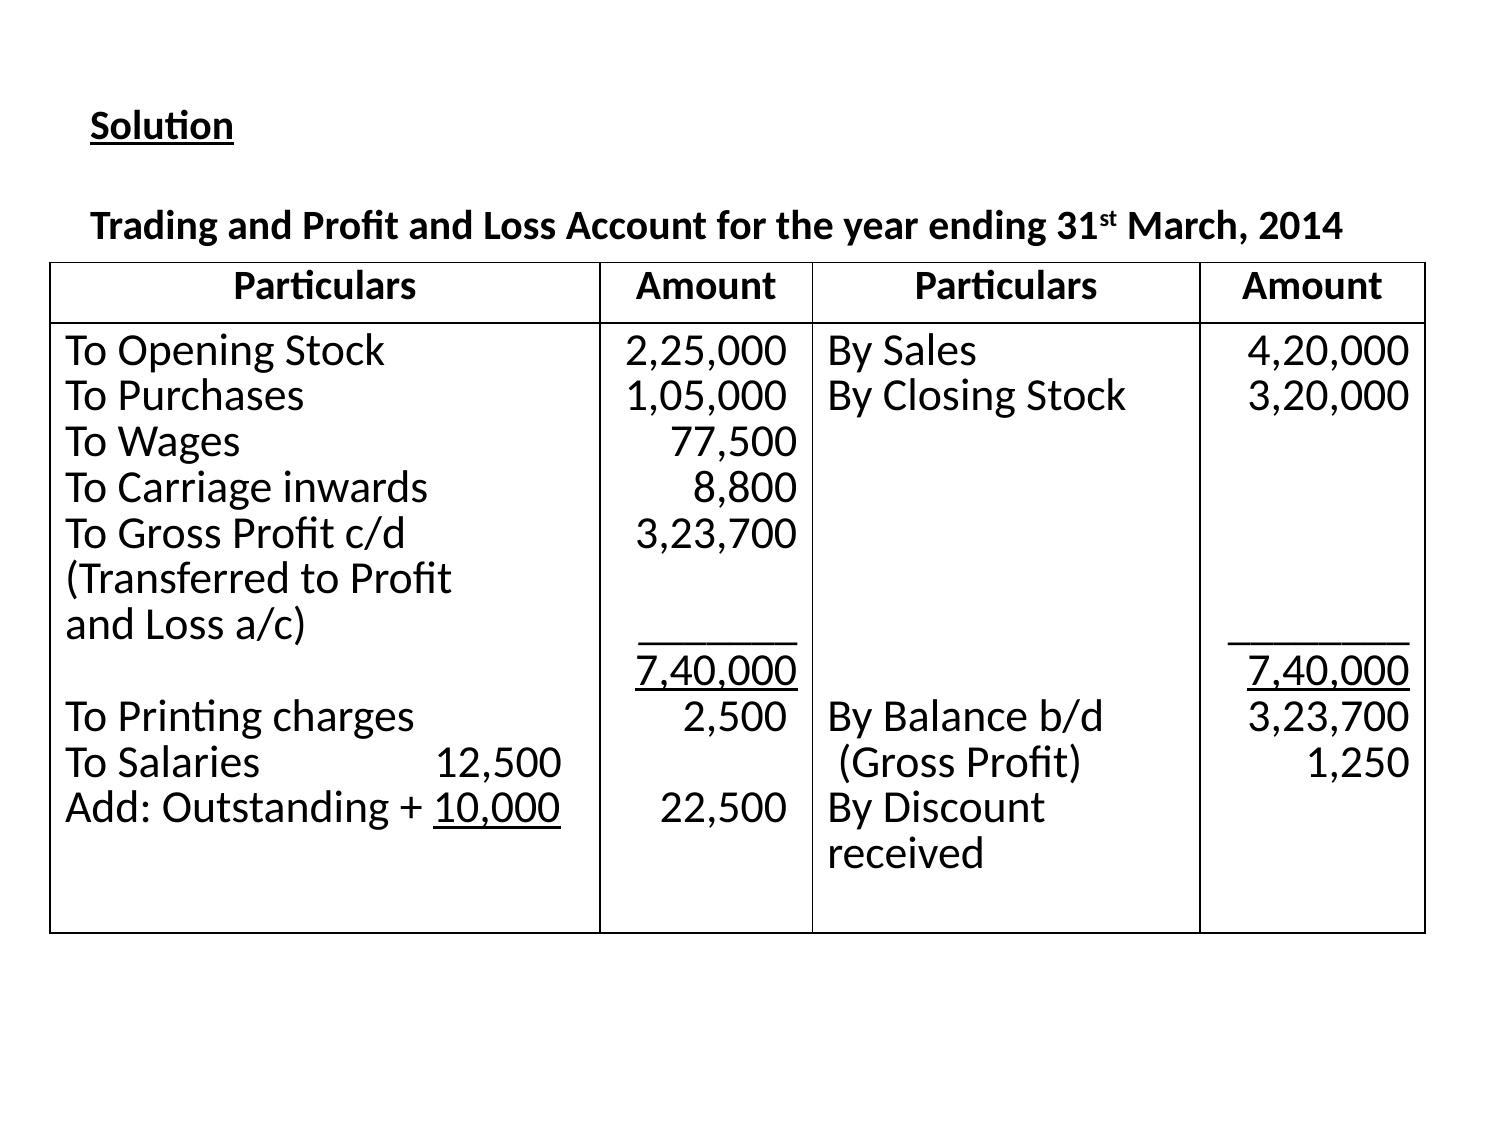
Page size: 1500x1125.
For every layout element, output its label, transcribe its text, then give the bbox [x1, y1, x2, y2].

table_header Amount [601, 263, 812, 322]
table_cell To Opening Stock To Purchases To Wages To Carriage inwards To Gross Profit c/d (Transferred to Profit and Loss a/c) To Printing charges To Salaries 12,500 Add: Outstanding + 10,000 [51, 324, 599, 932]
table_header Particulars [813, 263, 1199, 322]
table_header Particulars [51, 263, 599, 322]
table_cell By Sales By Closing Stock By Balance b/d (Gross Profit) By Discount received [813, 324, 1199, 932]
table_cell 4,20,000 3,20,000 ________ 7,40,000 3,23,700 1,250 [1201, 324, 1424, 932]
title Solution Trading and Profit and Loss Account for the year ending 31st March, 2014 [75, 45, 1425, 200]
table_cell 2,25,000 1,05,000 77,500 8,800 3,23,700 _______ 7,40,000 2,500 22,500 [601, 324, 812, 932]
table_header Amount [1201, 263, 1424, 322]
